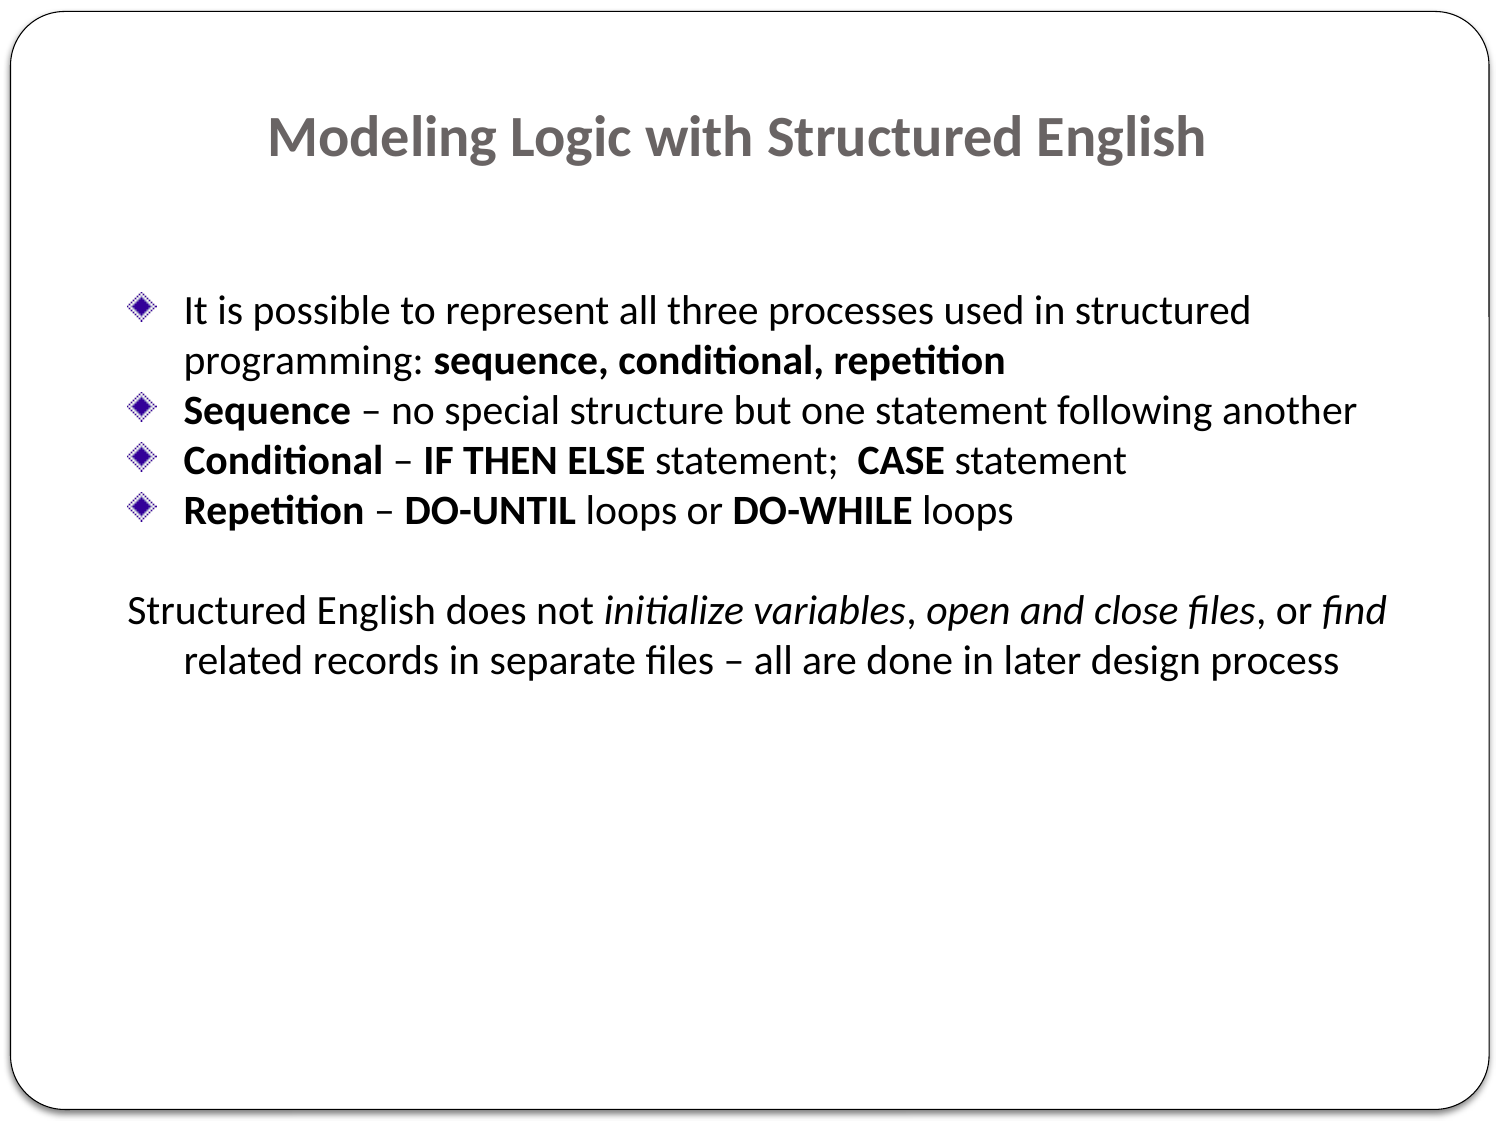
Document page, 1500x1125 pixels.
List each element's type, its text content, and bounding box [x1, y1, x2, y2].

text_box Modeling Logic with Structured English [99, 75, 1375, 175]
text_box It is possible to represent all three processes used in structured programming: sequence, conditional, repetition Sequence – no special structure but one statement following another Conditional – IF THEN ELSE statement; CASE statement Repetition – DO-UNTIL loops or DO-WHILE loops Structured English does not initialize variables, open and close files, or find related records in separate files – all are done in later design process [112, 275, 1500, 1125]
picture [127, 442, 157, 472]
picture [127, 392, 157, 422]
picture [127, 492, 157, 522]
picture [127, 292, 157, 322]
